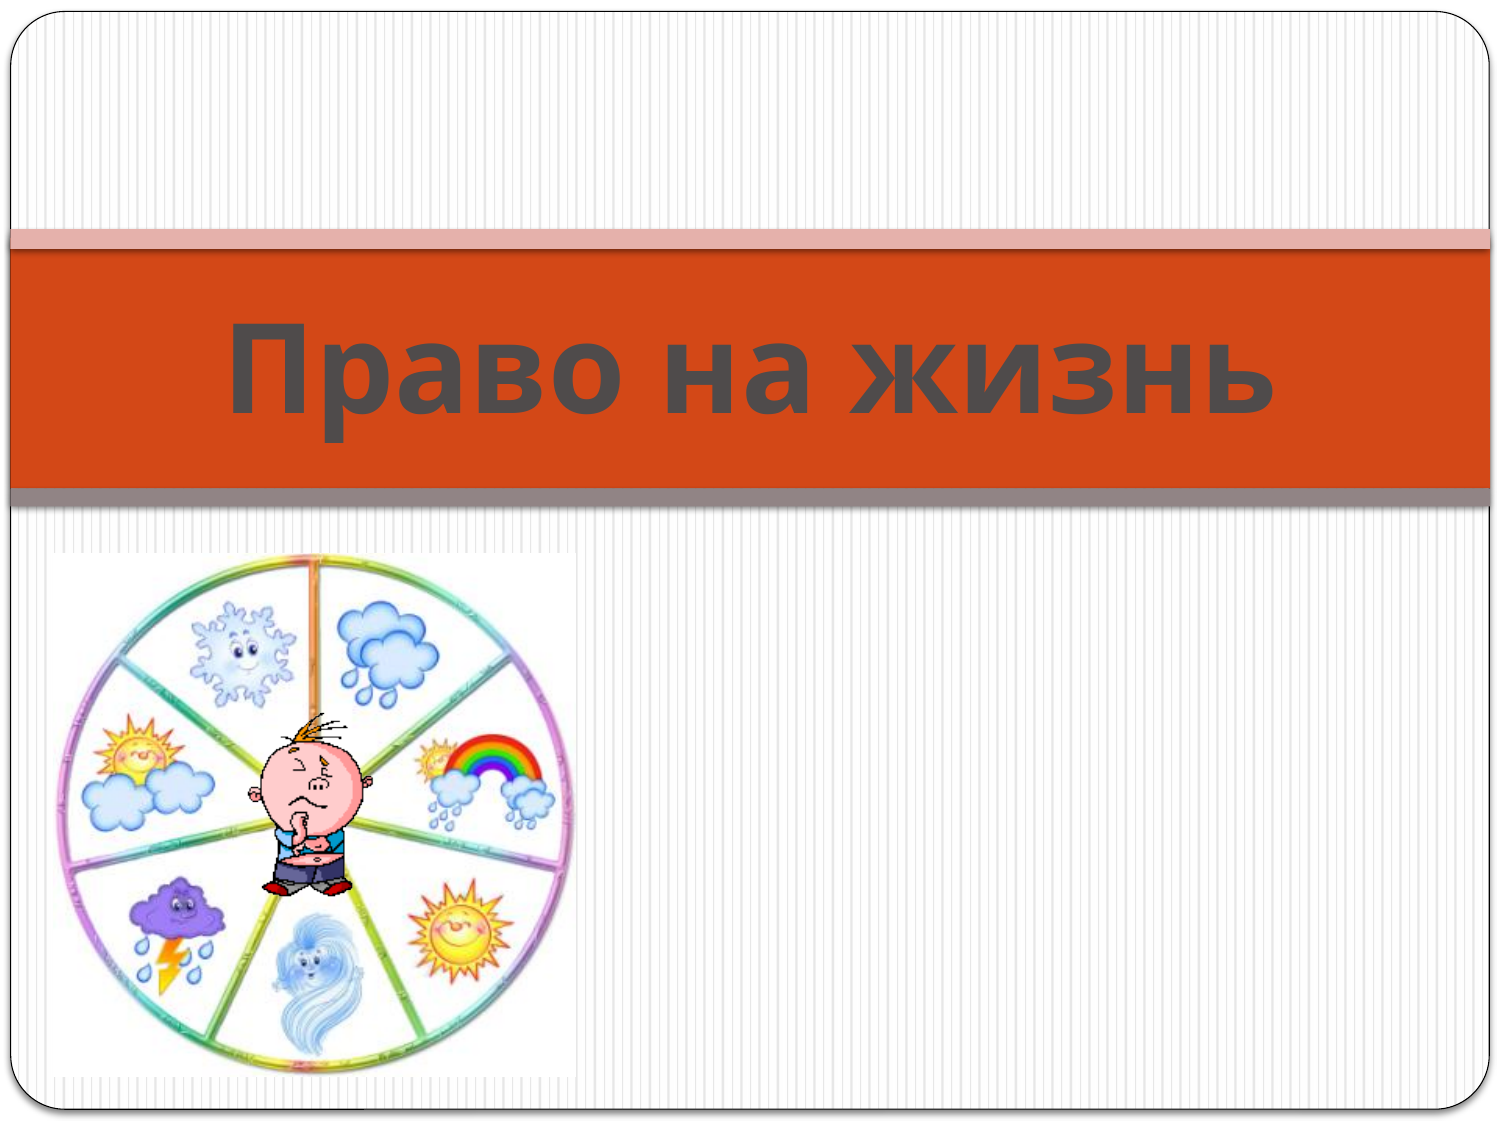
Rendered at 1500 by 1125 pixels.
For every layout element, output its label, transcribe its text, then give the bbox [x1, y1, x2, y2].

title Право на жизнь [75, 247, 1425, 489]
picture [52, 553, 576, 1077]
